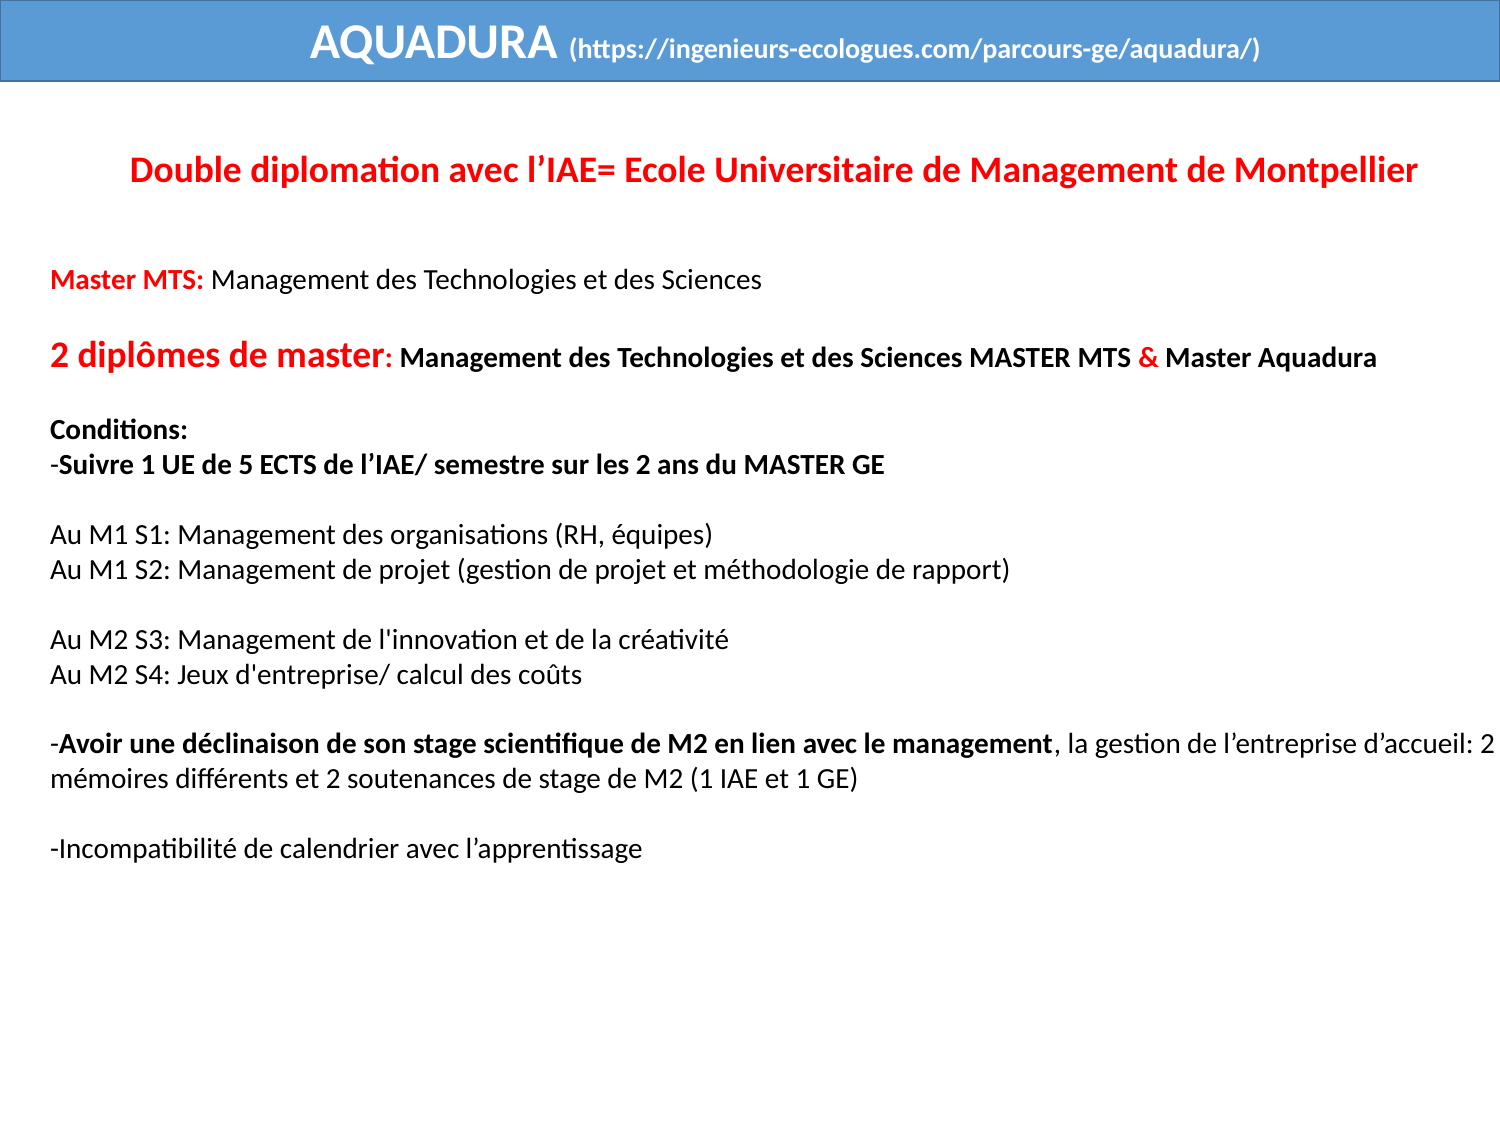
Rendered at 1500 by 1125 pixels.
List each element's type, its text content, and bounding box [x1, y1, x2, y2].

text_box AQUADURA (https://ingenieurs-ecologues.com/parcours-ge/aquadura/) [35, 1, 1500, 77]
text_box [0, 0, 1500, 82]
text_box Double diplomation avec l’IAE= Ecole Universitaire de Management de Montpellier Master MTS: Management des Technologies et des Sciences 2 diplômes de master: Management des Technologies et des Sciences MASTER MTS & Master Aquadura Conditions: -Suivre 1 UE de 5 ECTS de l’IAE/ semestre sur les 2 ans du MASTER GE Au M1 S1: Management des organisations (RH, équipes) Au M1 S2: Management de projet (gestion de projet et méthodologie de rapport) Au M2 S3: Management de l'innovation et de la créativité Au M2 S4: Jeux d'entreprise/ calcul des coûts -Avoir une déclinaison de son stage scientifique de M2 en lien avec le management, la gestion de l’entreprise d’accueil: 2 mémoires différents et 2 soutenances de stage de M2 (1 IAE et 1 GE) -Incompatibilité de calendrier avec l’apprentissage [35, 138, 1500, 906]
